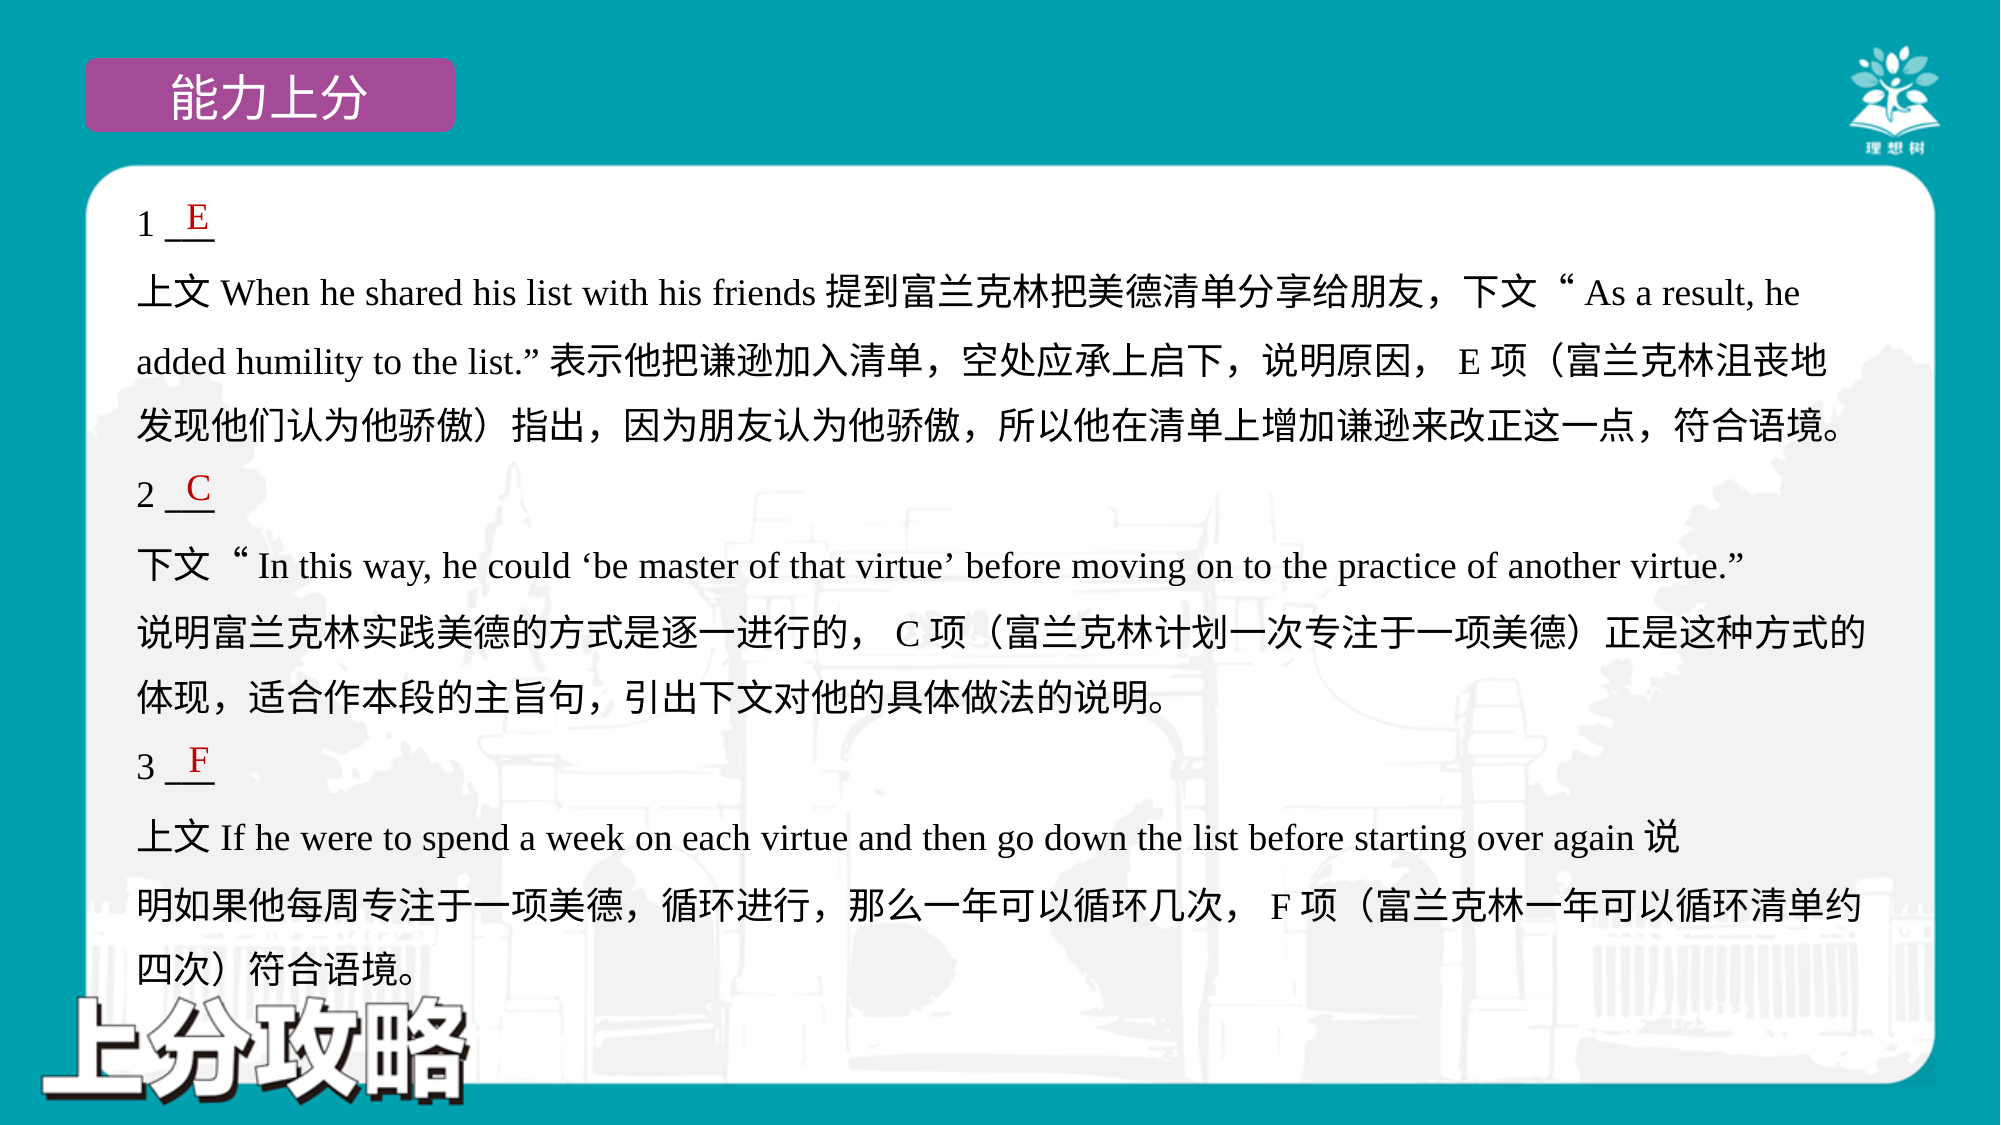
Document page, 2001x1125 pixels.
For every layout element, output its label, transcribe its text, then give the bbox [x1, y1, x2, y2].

text_box C [172, 440, 226, 501]
text_box 下文“In this way, he could ‘be master of that virtue’ before moving on to the practice of another virtue.” 说明富兰克林实践美德的方式是逐一进行的，C项（富兰克林计划一次专注于一项美德）正是这种方式的 体现，适合作本段的主旨句，引出下文对他的具体做法的说明。 [136, 516, 1865, 713]
picture [0, 0, 2000, 1125]
text_box 2 ___ [136, 447, 1865, 507]
text_box F [174, 713, 223, 773]
text_box 3 ___ [136, 720, 1865, 780]
text_box 1 ___ [136, 176, 1865, 237]
text_box 上文If he were to spend a week on each virtue and then go down the list before starting over again说 明如果他每周专注于一项美德，循环进行，那么一年可以循环几次，F项（富兰克林一年可以循环清单约 四次）符合语境。 [136, 789, 1865, 985]
text_box 上文When he shared his list with his friends提到富兰克林把美德清单分享给朋友，下文“As a result, he added humility to the list.”表示他把谦逊加入清单，空处应承上启下，说明原因，E项（富兰克林沮丧地 发现他们认为他骄傲）指出，因为朋友认为他骄傲，所以他在清单上增加谦逊来改正这一点，符合语境。 [136, 244, 1865, 441]
text_box E [172, 170, 224, 230]
